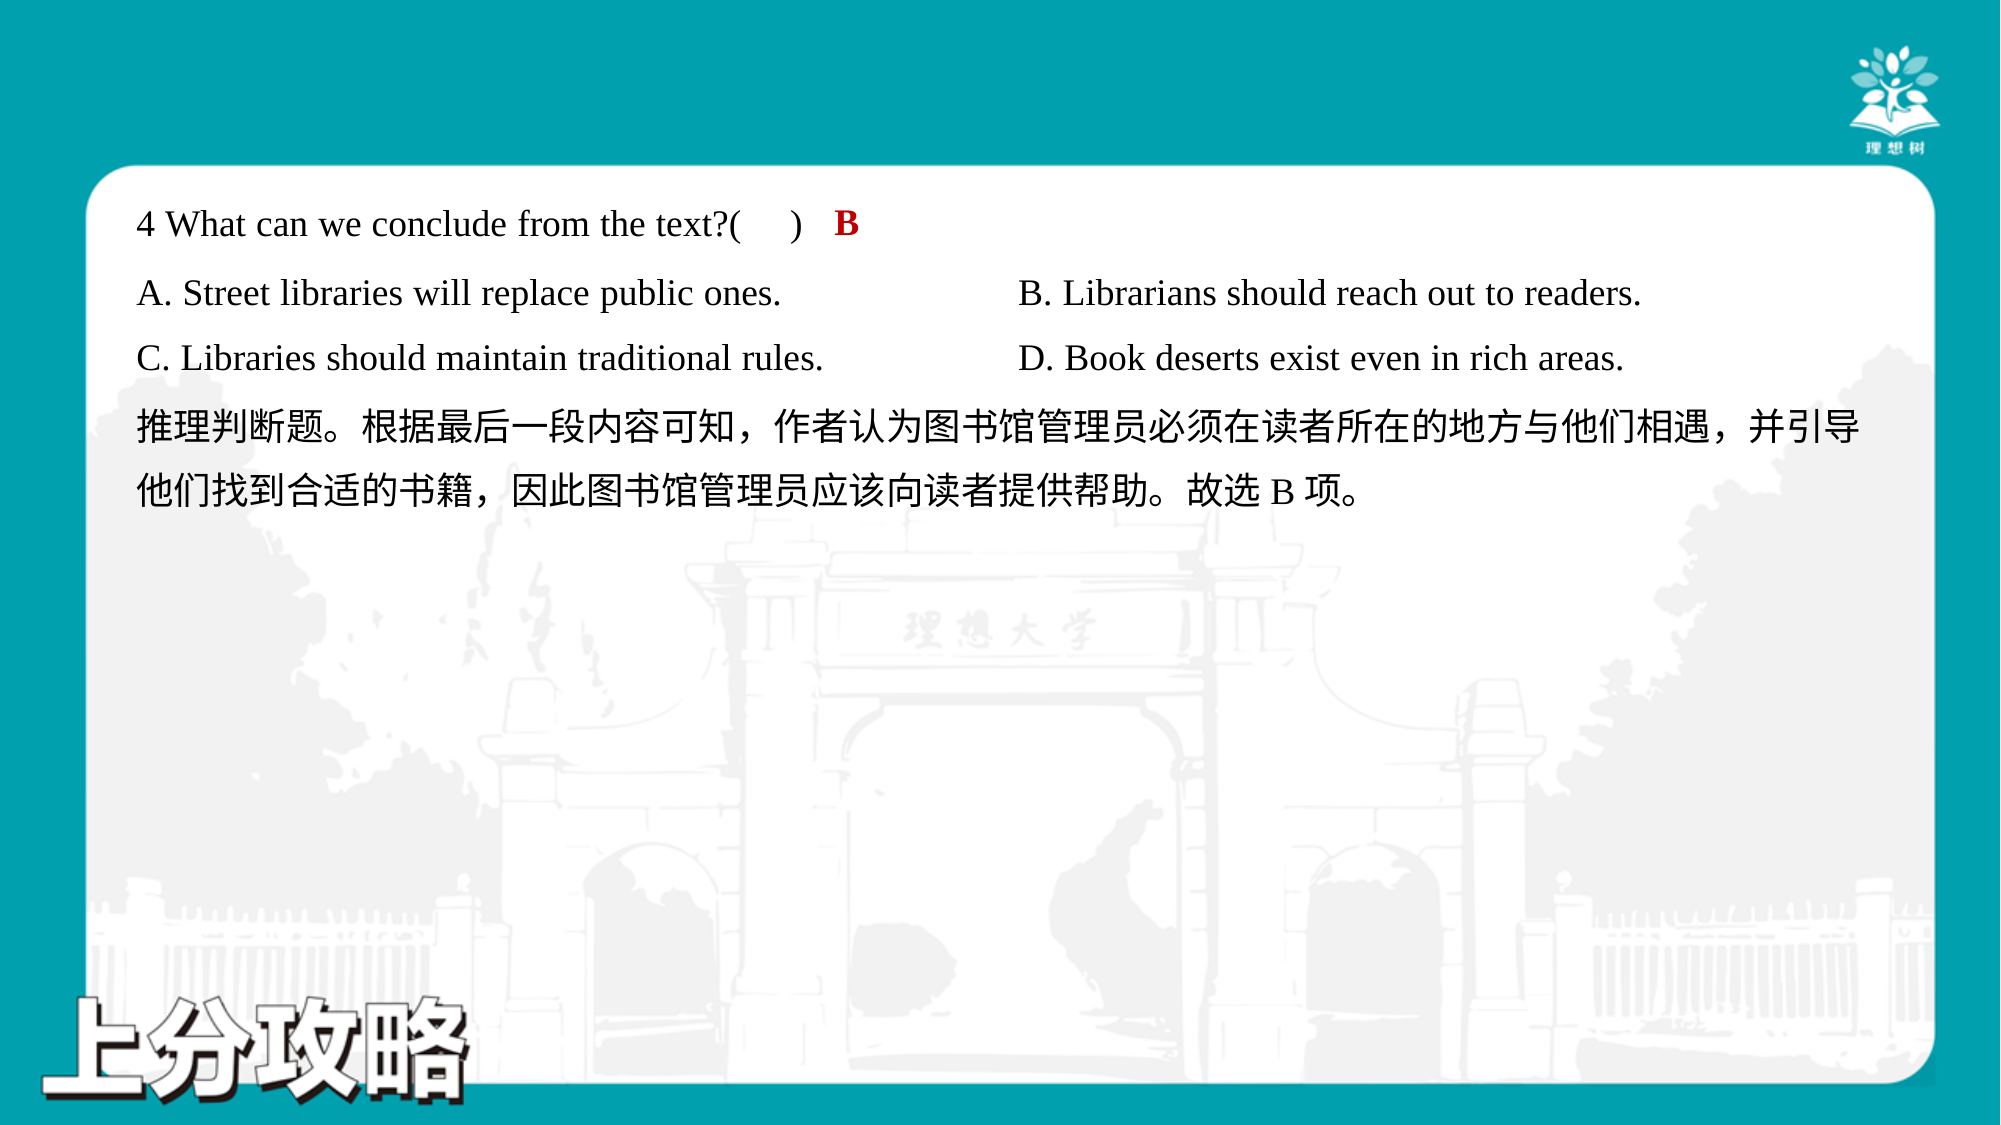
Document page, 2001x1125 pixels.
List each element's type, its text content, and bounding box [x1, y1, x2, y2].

text_box 4 What can we conclude from the text?( ) [136, 176, 1865, 237]
picture [0, 0, 2000, 1125]
text_box B [820, 176, 873, 236]
text_box 推理判断题。根据最后一段内容可知，作者认为图书馆管理员必须在读者所在的地方与他们相遇，并引导 他们找到合适的书籍，因此图书馆管理员应该向读者提供帮助。故选B项。 [136, 379, 1865, 506]
text_box A. Street libraries will replace public ones. B. Librarians should reach out to readers. C. Libraries should maintain traditional rules. D. Book deserts exist even in rich areas. [136, 244, 1865, 371]
